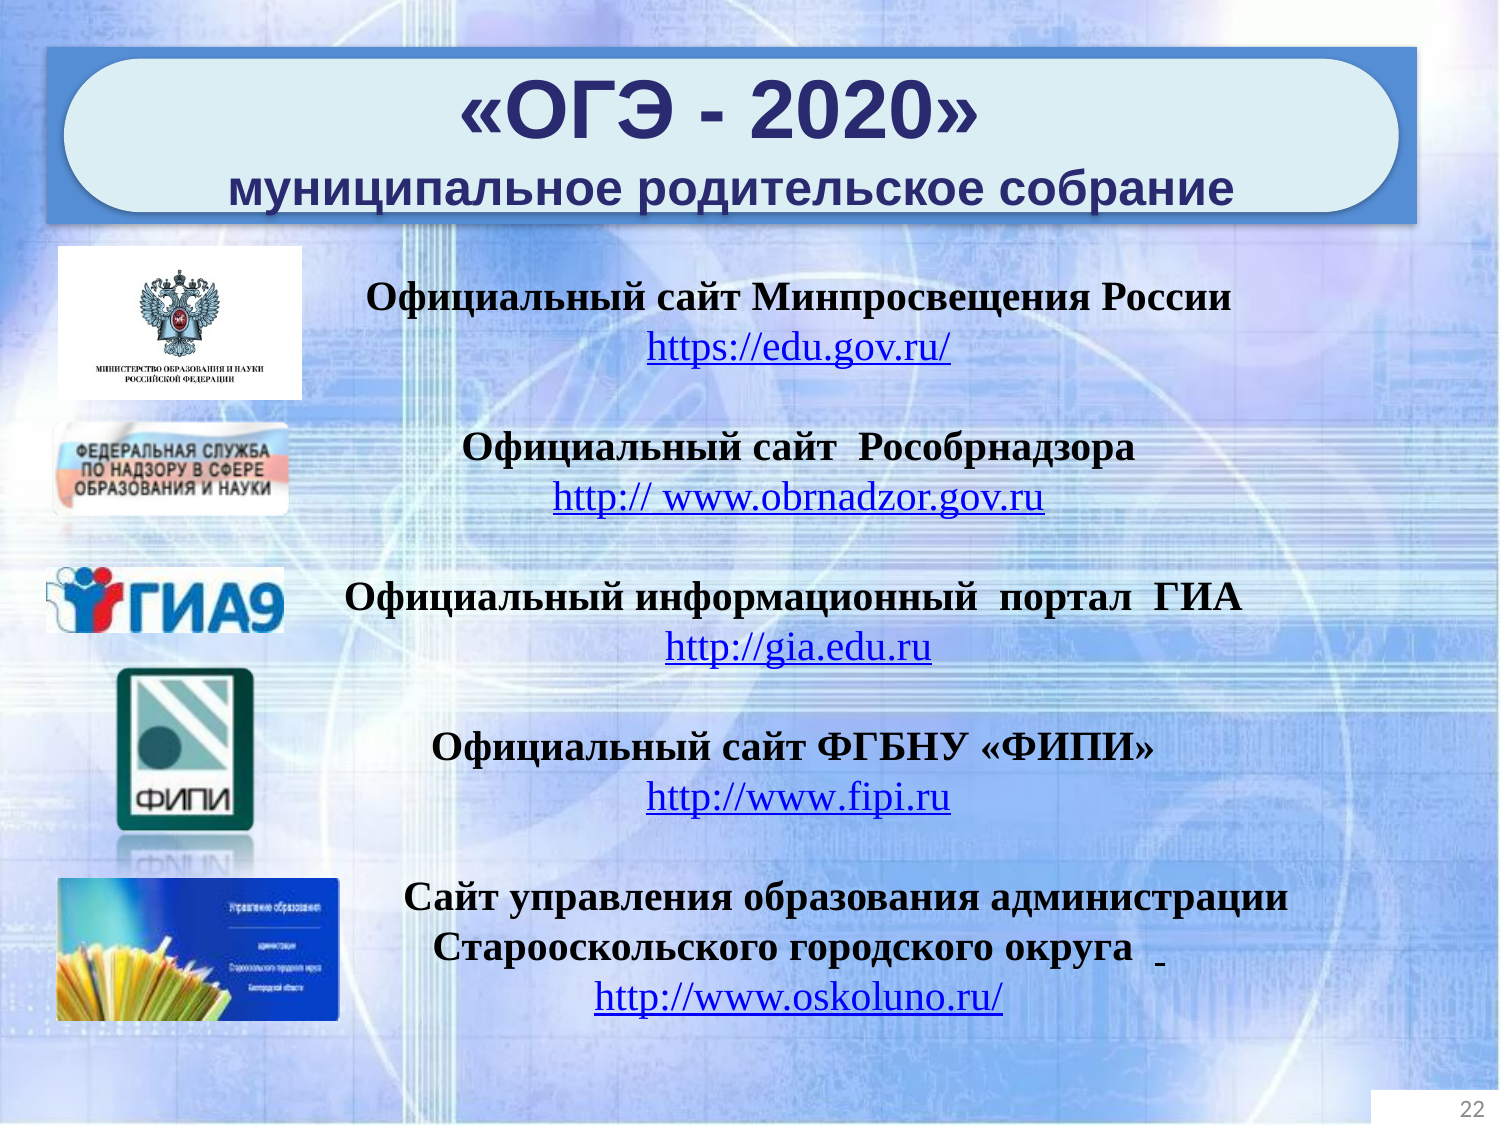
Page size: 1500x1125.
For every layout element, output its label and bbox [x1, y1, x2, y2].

picture [0, 0, 1500, 1125]
text_box [46, 46, 1418, 225]
